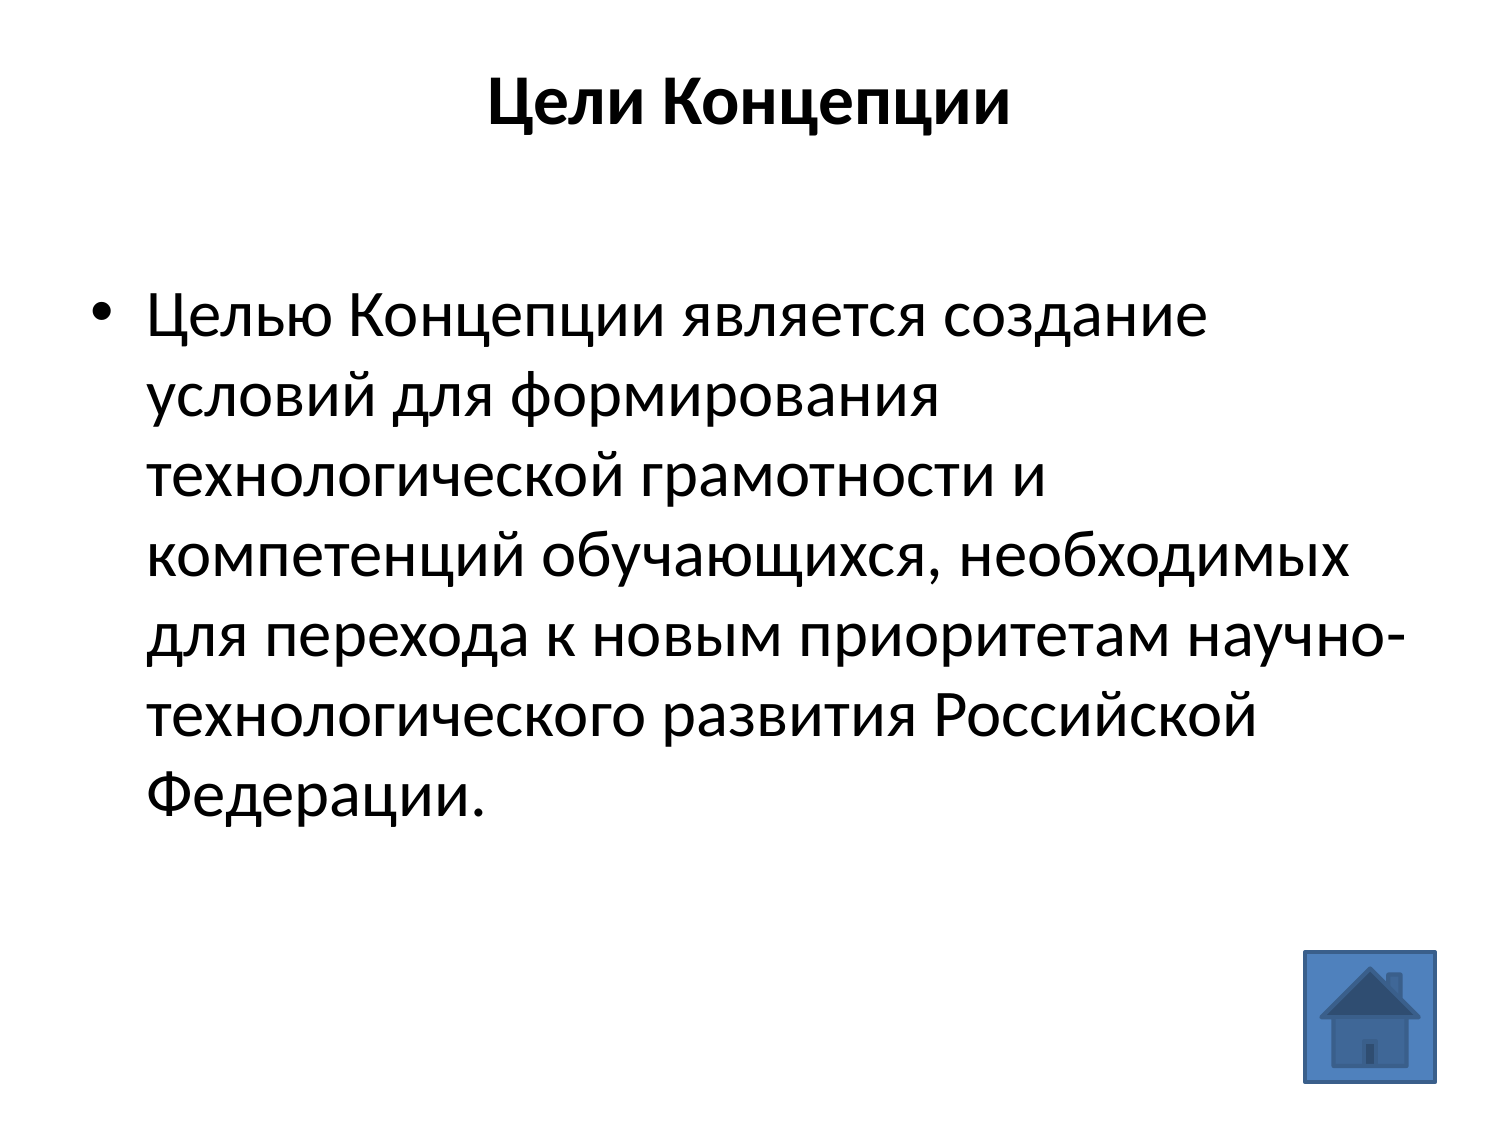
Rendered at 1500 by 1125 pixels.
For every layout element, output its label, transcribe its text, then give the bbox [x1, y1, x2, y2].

list Целью Концепции является создание условий для формирования технологической грамотности и компетенций обучающихся, необходимых для перехода к новым приоритетам научно-технологического развития Российской Федерации. [75, 262, 1425, 1005]
text_box [1303, 950, 1437, 1084]
title Цели Концепции [75, 45, 1425, 233]
